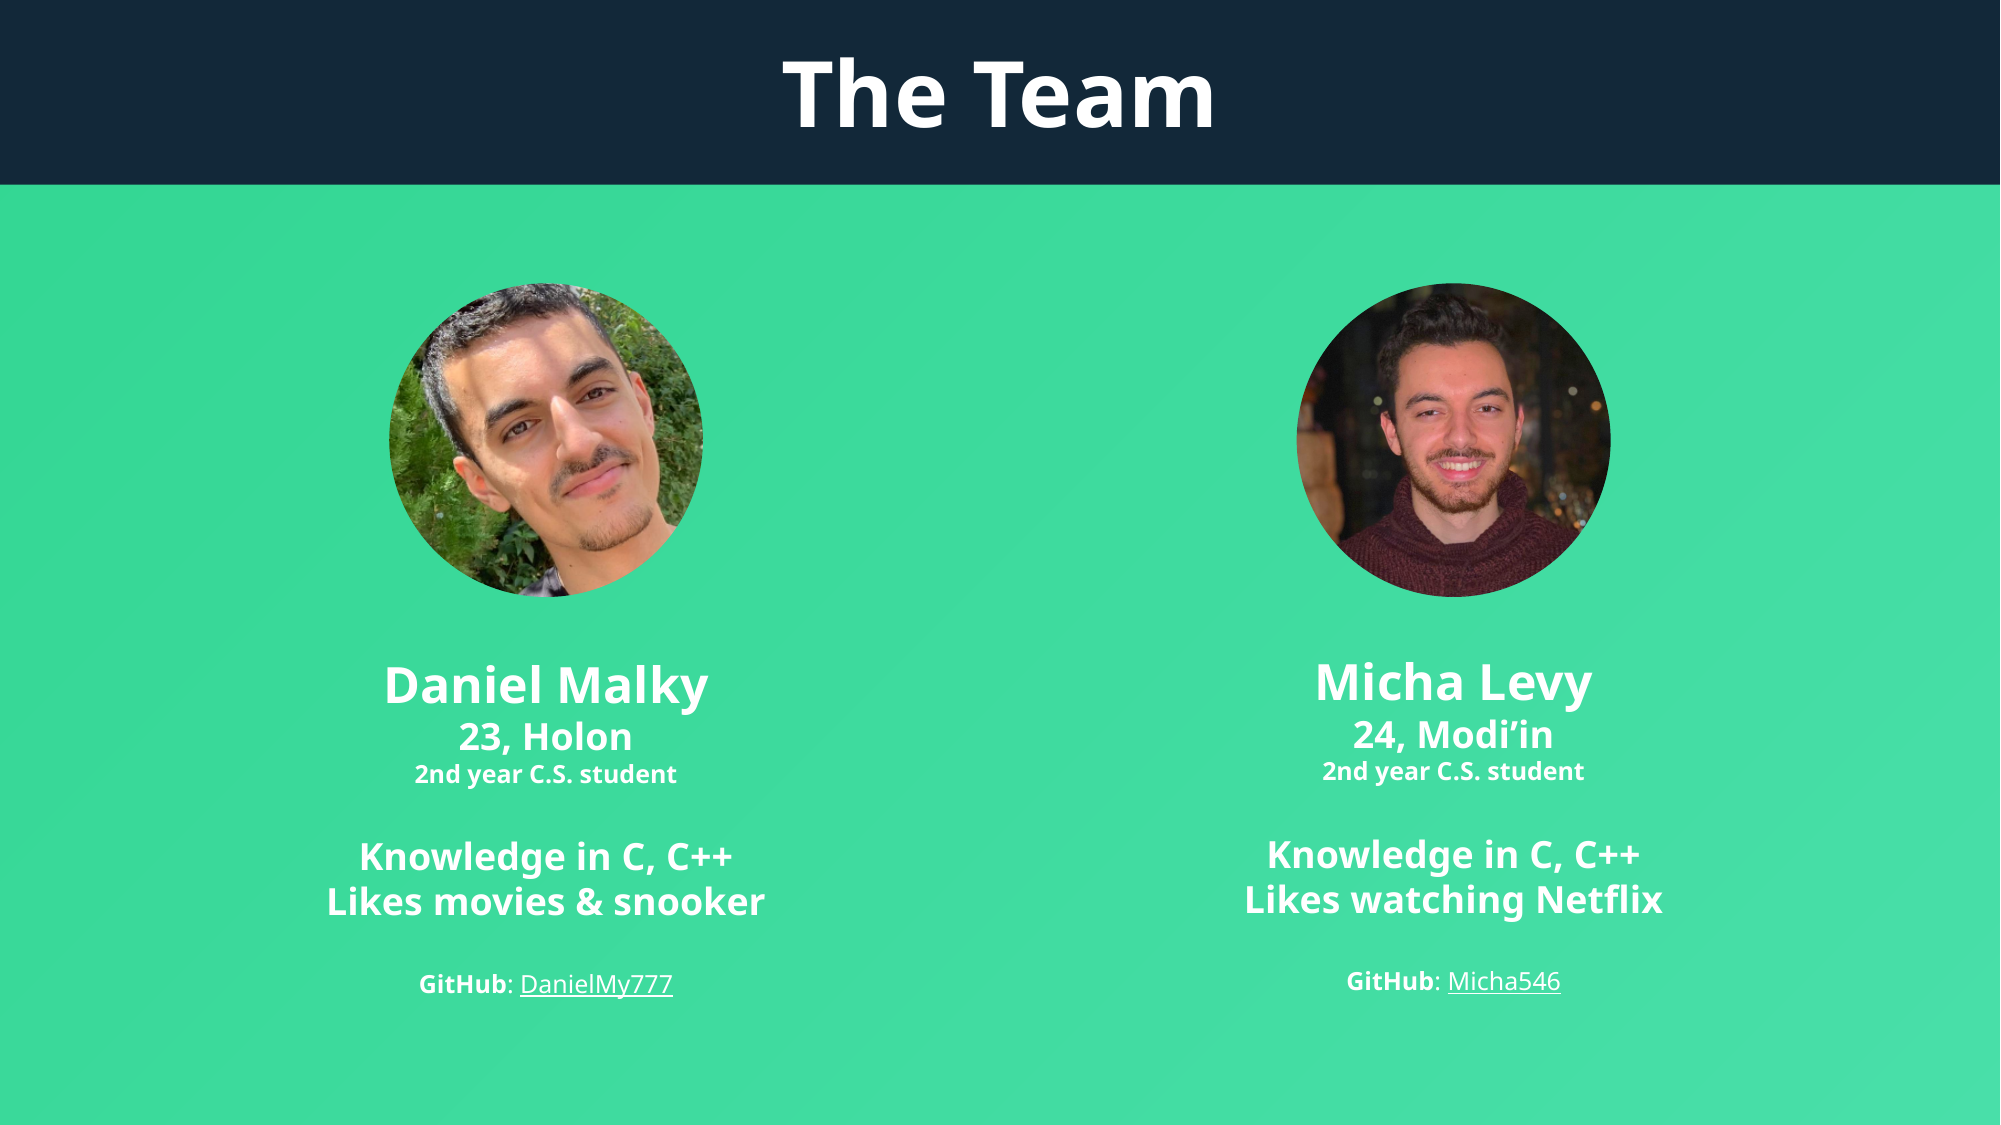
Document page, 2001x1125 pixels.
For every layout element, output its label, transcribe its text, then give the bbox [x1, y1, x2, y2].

text_box Micha Levy 24, Modi’in 2nd year C.S. student Knowledge in C, C++ Likes watching Netflix GitHub: Micha546 [1174, 643, 1734, 1052]
text_box Daniel Malky 23, Holon 2nd year C.S. student Knowledge in C, C++ Likes movies & snooker GitHub: DanielMy777 [266, 645, 826, 1055]
picture [1296, 283, 1611, 597]
title The Team [137, 35, 1863, 161]
picture [389, 283, 703, 597]
text_box [0, 0, 2000, 186]
